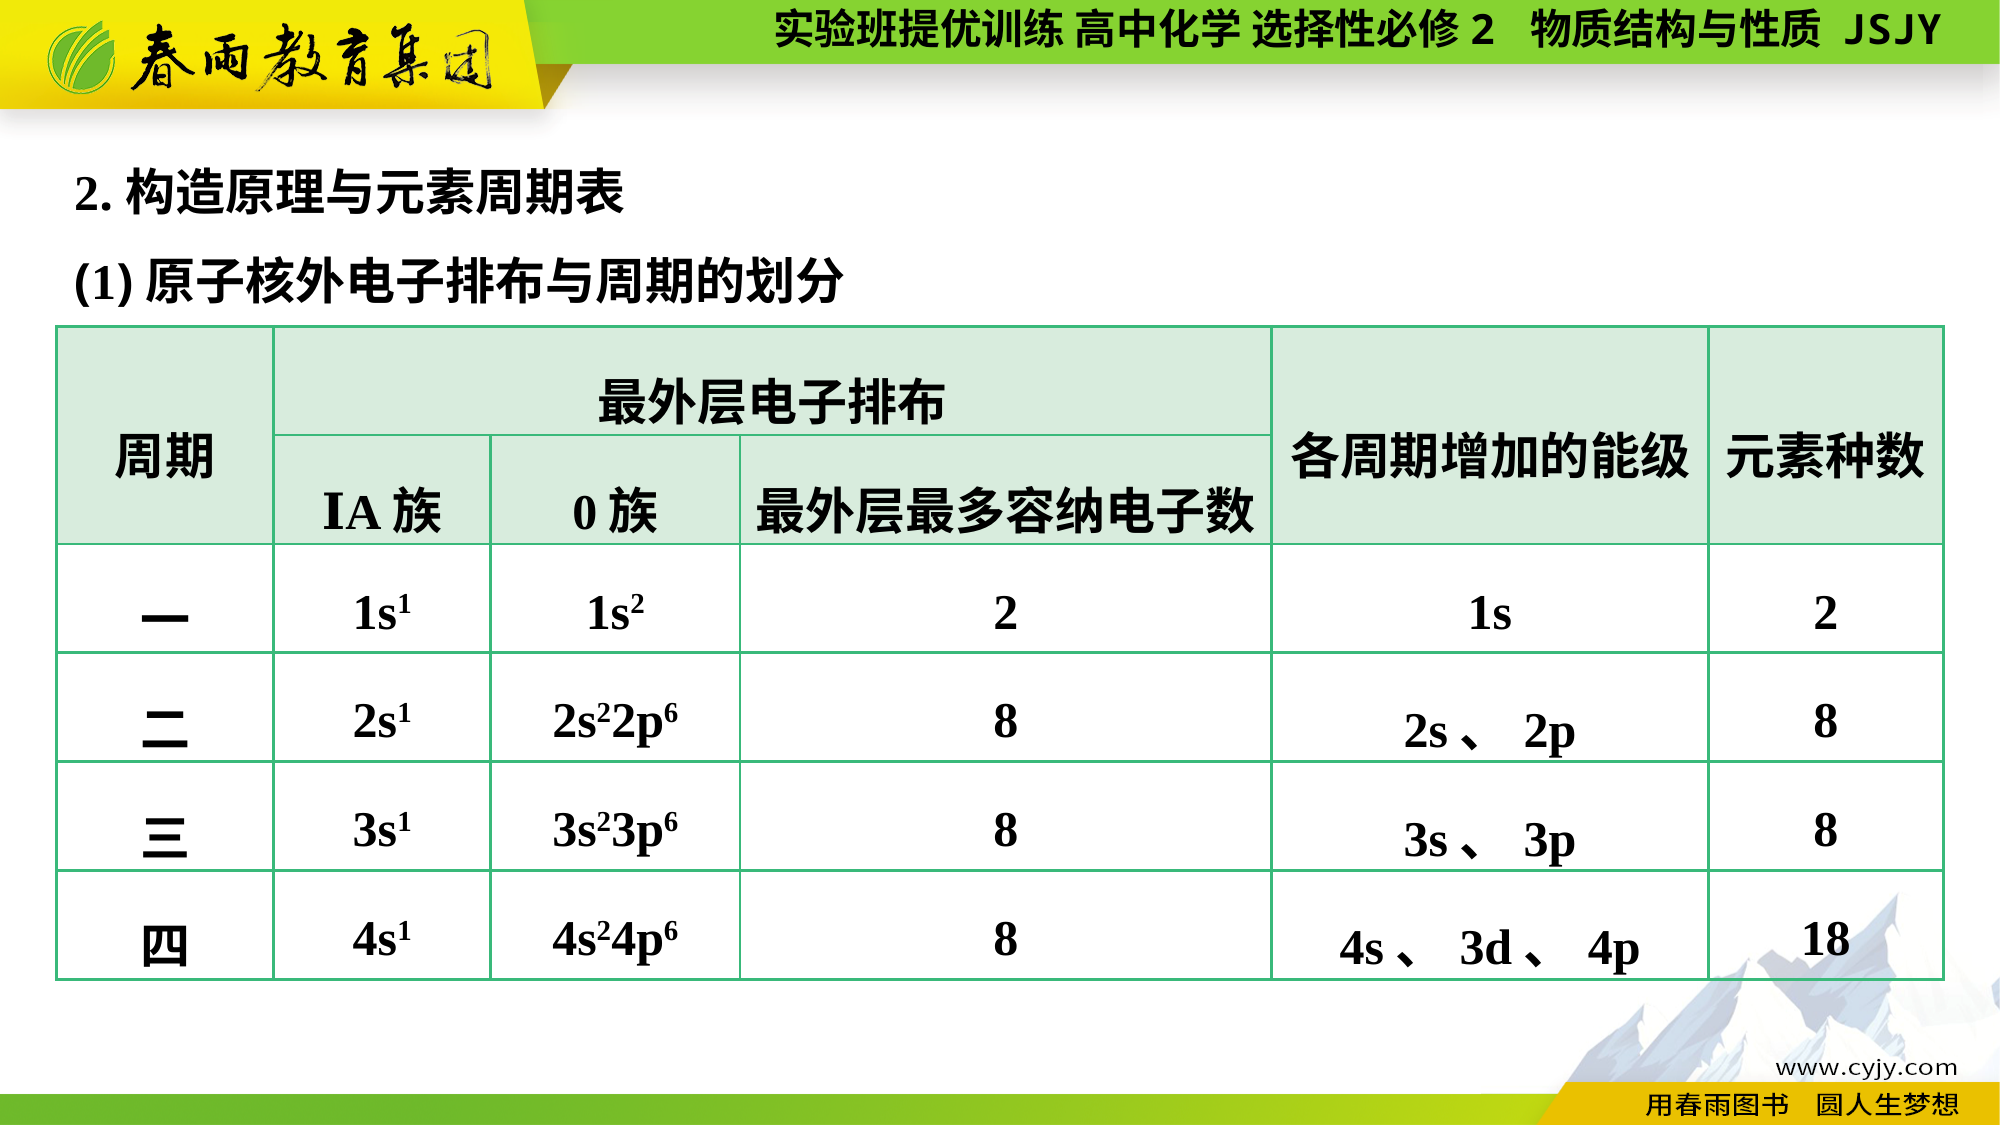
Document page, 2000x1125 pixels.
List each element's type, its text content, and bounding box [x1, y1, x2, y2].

table_cell 2 [1710, 545, 1942, 651]
table_cell 2s22p6 [492, 654, 739, 760]
table_cell 最外层最多容纳电子数 [741, 436, 1270, 543]
table_header 各周期增加的能级 [1273, 328, 1707, 543]
table_cell 3s23p6 [492, 763, 739, 869]
table_cell 三 [58, 763, 272, 869]
table_cell 8 [1710, 654, 1942, 760]
table_cell 8 [1710, 763, 1942, 869]
table_cell 二 [58, 654, 272, 760]
table_cell 3s、3p [1273, 763, 1707, 869]
table_cell 8 [741, 872, 1270, 978]
table_cell 3s1 [275, 763, 489, 869]
table_cell 4s1 [275, 872, 489, 978]
table_cell 0族 [492, 436, 739, 543]
table_cell 8 [741, 654, 1270, 760]
table_cell 1s2 [492, 545, 739, 651]
table_cell 8 [741, 763, 1270, 869]
table_cell 2s、2p [1273, 654, 1707, 760]
table_header 最外层电子排布 [275, 328, 1270, 434]
table_cell 4s、3d、4p [1273, 872, 1707, 978]
table_cell 1s [1273, 545, 1707, 651]
picture [0, 0, 2000, 1125]
table_cell 18 [1710, 872, 1942, 978]
table_cell 2s1 [275, 654, 489, 760]
table_cell 2 [741, 545, 1270, 651]
table_cell 四 [58, 872, 272, 978]
list 2.构造原理与元素周期表 (1)原子核外电子排布与周期的划分 [59, 122, 1944, 308]
table_cell 4s24p6 [492, 872, 739, 978]
table_header 周期 [58, 328, 272, 543]
table_header 元素种数 [1710, 328, 1942, 543]
table_cell ⅠA族 [275, 436, 489, 543]
table_cell 1s1 [275, 545, 489, 651]
table_cell 一 [58, 545, 272, 651]
